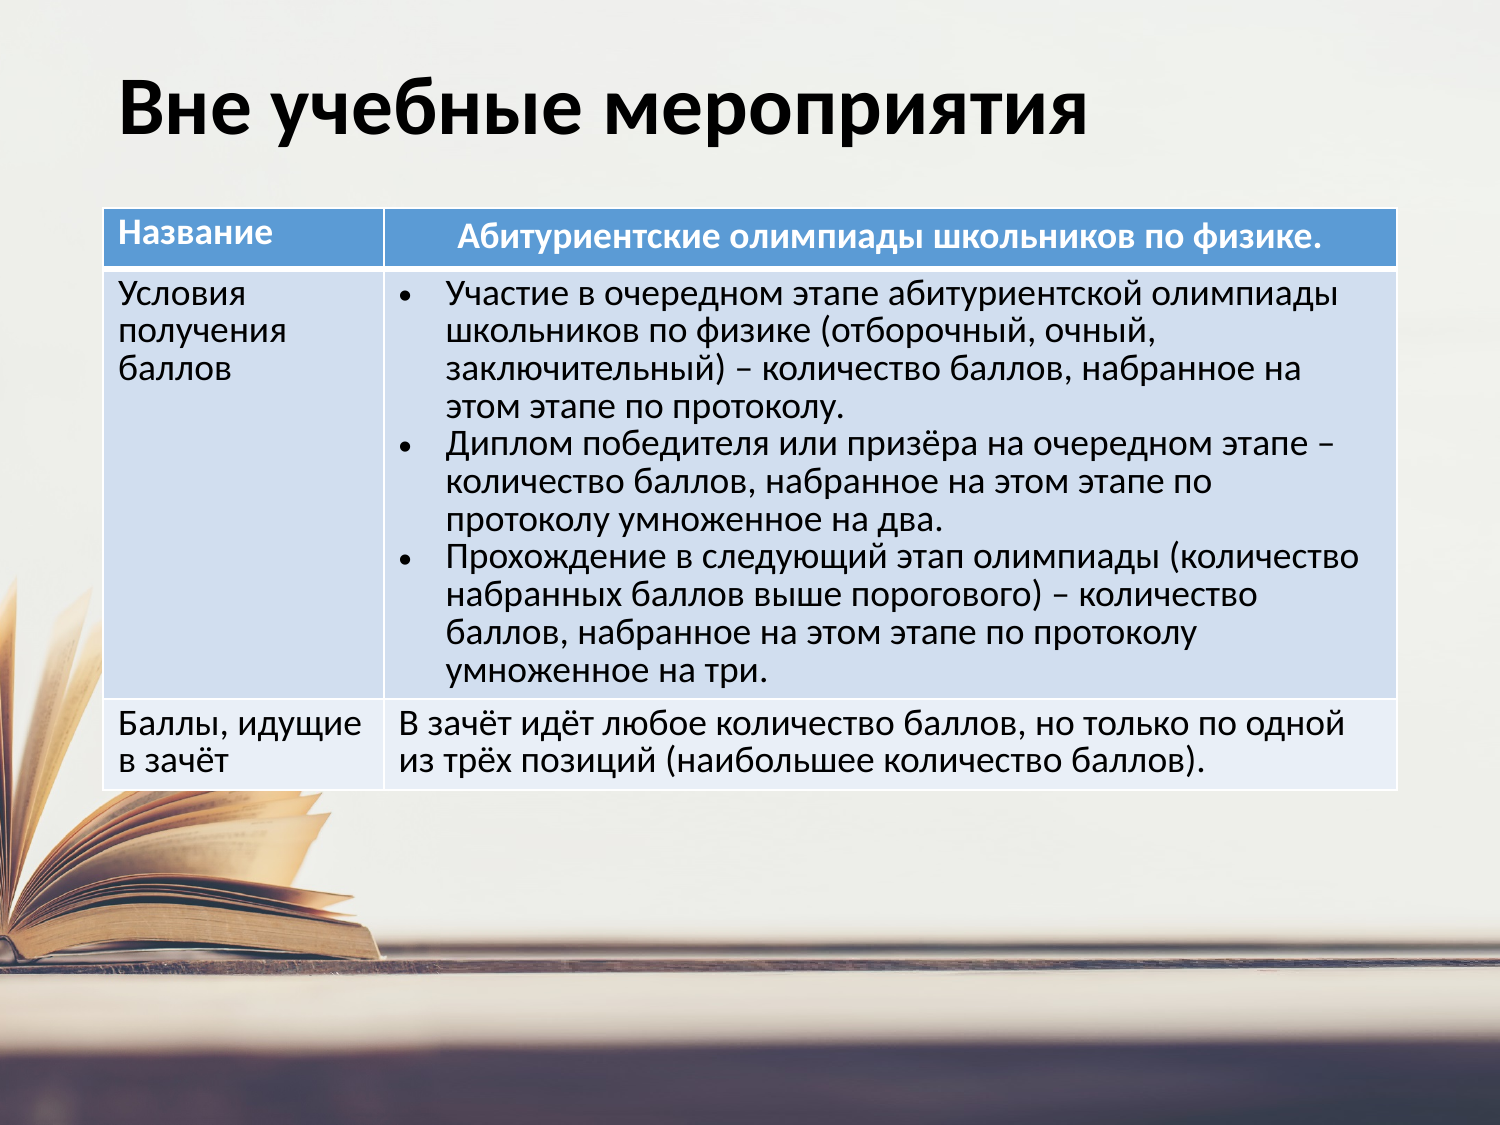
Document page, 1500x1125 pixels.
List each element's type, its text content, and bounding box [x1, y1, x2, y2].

table_cell В зачёт идёт любое количество баллов, но только по одной из трёх позиций (наибольшее количество баллов). [385, 700, 1396, 789]
title Вне учебные мероприятия [103, 21, 1397, 194]
picture [0, 0, 1500, 1125]
table_cell Участие в очередном этапе абитуриентской олимпиады школьников по физике (отборочный, очный, заключительный) – количество баллов, набранное на этом этапе по протоколу. Диплом победителя или призёра на очередном этапе – количество баллов, набранное на этом этапе по протоколу умноженное на два. Прохождение в следующий этап олимпиады (количество набранных баллов выше порогового) – количество баллов, набранное на этом этапе по протоколу умноженное на три. [385, 272, 1396, 698]
table_header Название [104, 209, 383, 266]
table_header Абитуриентские олимпиады школьников по физике. [385, 209, 1396, 266]
table_cell Баллы, идущие в зачёт [104, 700, 383, 789]
table_cell Условия получения баллов [104, 272, 383, 698]
